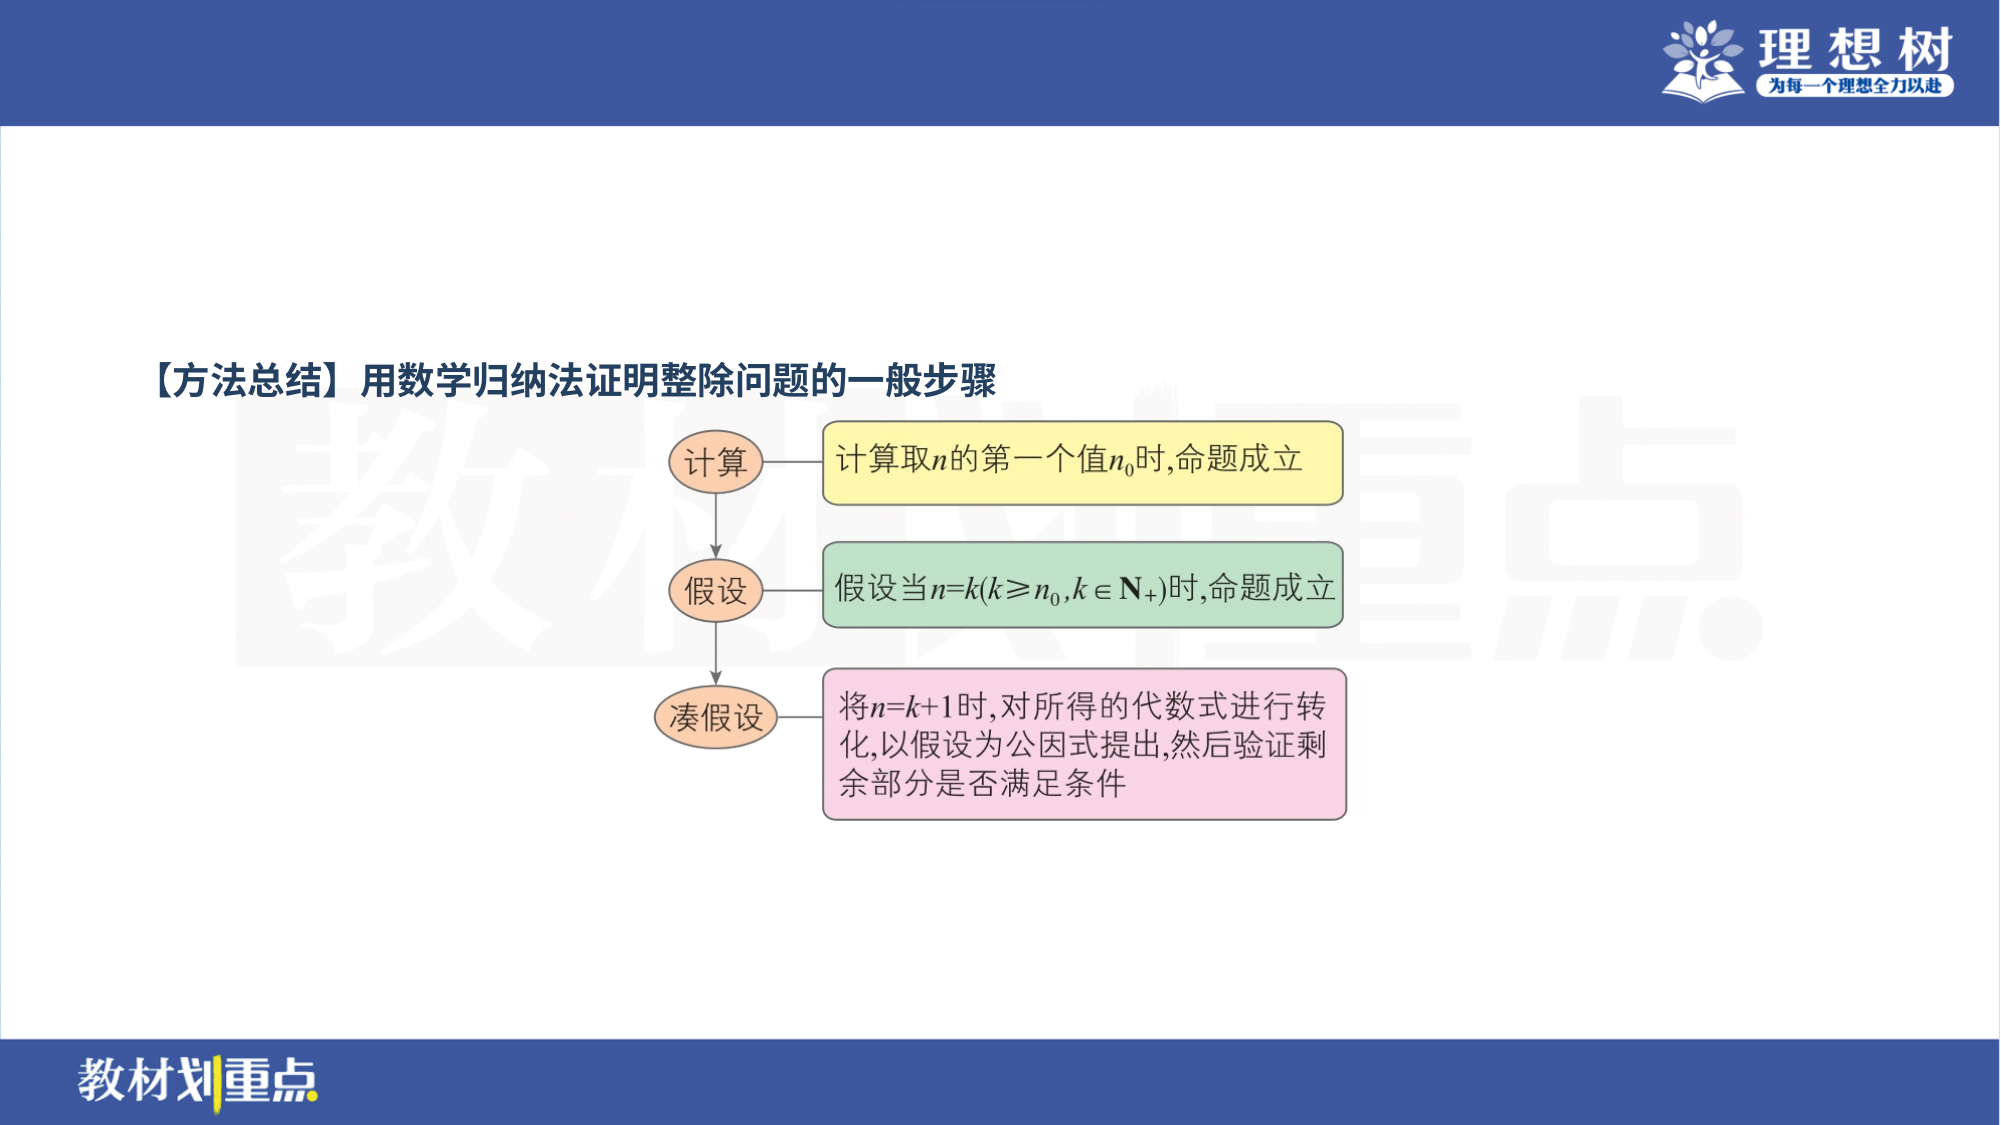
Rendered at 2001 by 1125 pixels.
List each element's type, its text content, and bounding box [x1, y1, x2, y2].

text_box 【方法总结】用数学归纳法证明整除问题的一般步骤 [88, 335, 1911, 395]
picture [0, 0, 2000, 1125]
